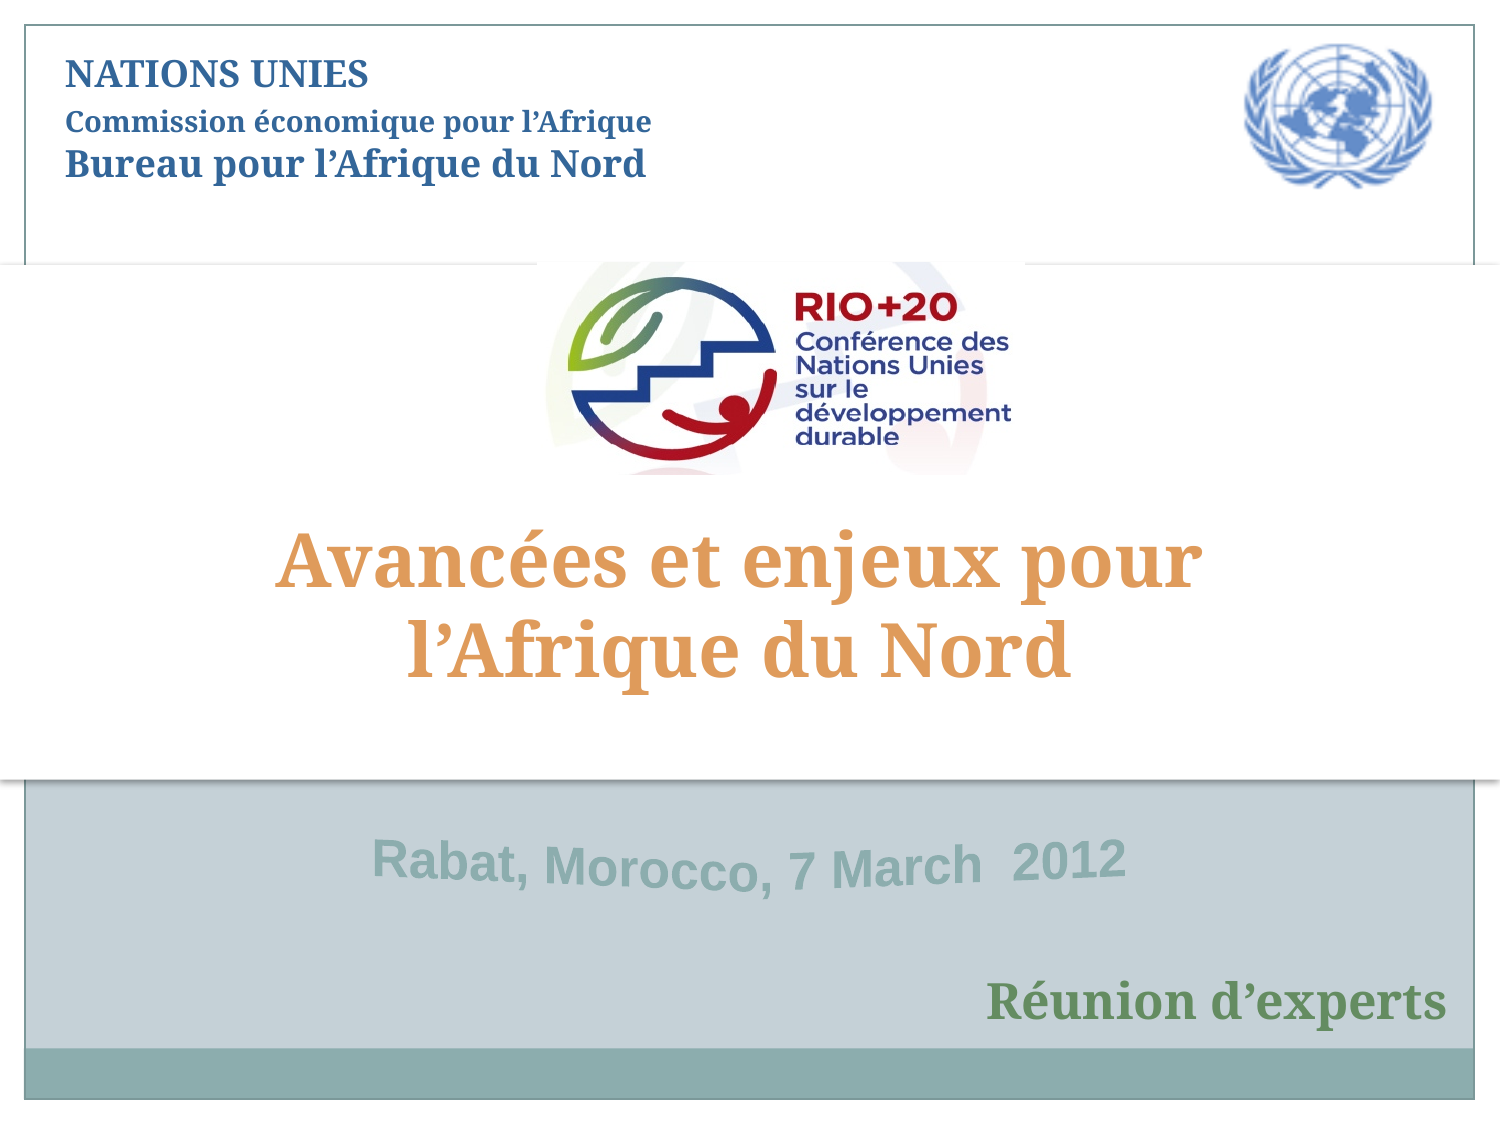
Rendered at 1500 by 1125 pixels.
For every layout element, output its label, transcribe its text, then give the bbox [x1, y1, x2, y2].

text_box Réunion d’experts [662, 962, 1463, 1038]
picture [1237, 37, 1438, 193]
picture [537, 262, 1026, 476]
text_box Avancées et enjeux pour l’Afrique du Nord [0, 264, 1500, 519]
text_box Avancées et enjeux pour l’Afrique du Nord [0, 520, 1500, 780]
text_box NATIONS UNIES Commission économique pour l’Afrique Bureau pour l’Afrique du Nord [49, 42, 788, 193]
